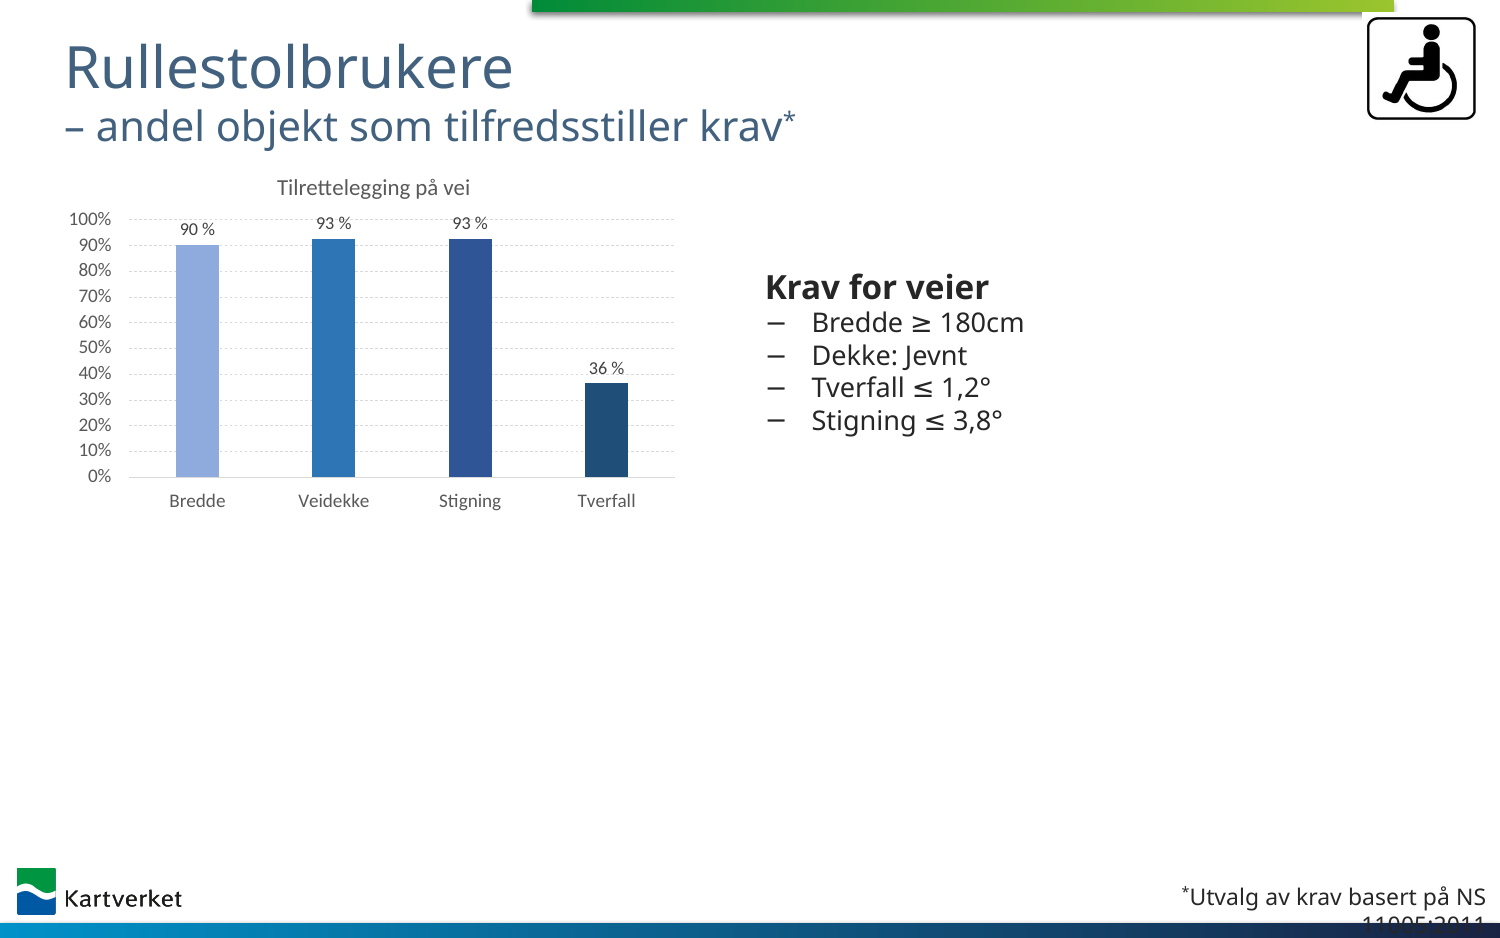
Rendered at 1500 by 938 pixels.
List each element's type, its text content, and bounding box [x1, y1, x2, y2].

picture [62, 166, 686, 519]
picture [1362, 12, 1481, 126]
text_box *Utvalg av krav basert på NS 11005:2011 [1068, 873, 1500, 938]
text_box Rullestolbrukere – andel objekt som tilfredsstiller krav* [49, 25, 1431, 158]
text_box Krav for veier Bredde ≥ 180cm Dekke: Jevnt Tverfall ≤ 1,2° Stigning ≤ 3,8° [750, 258, 1234, 444]
